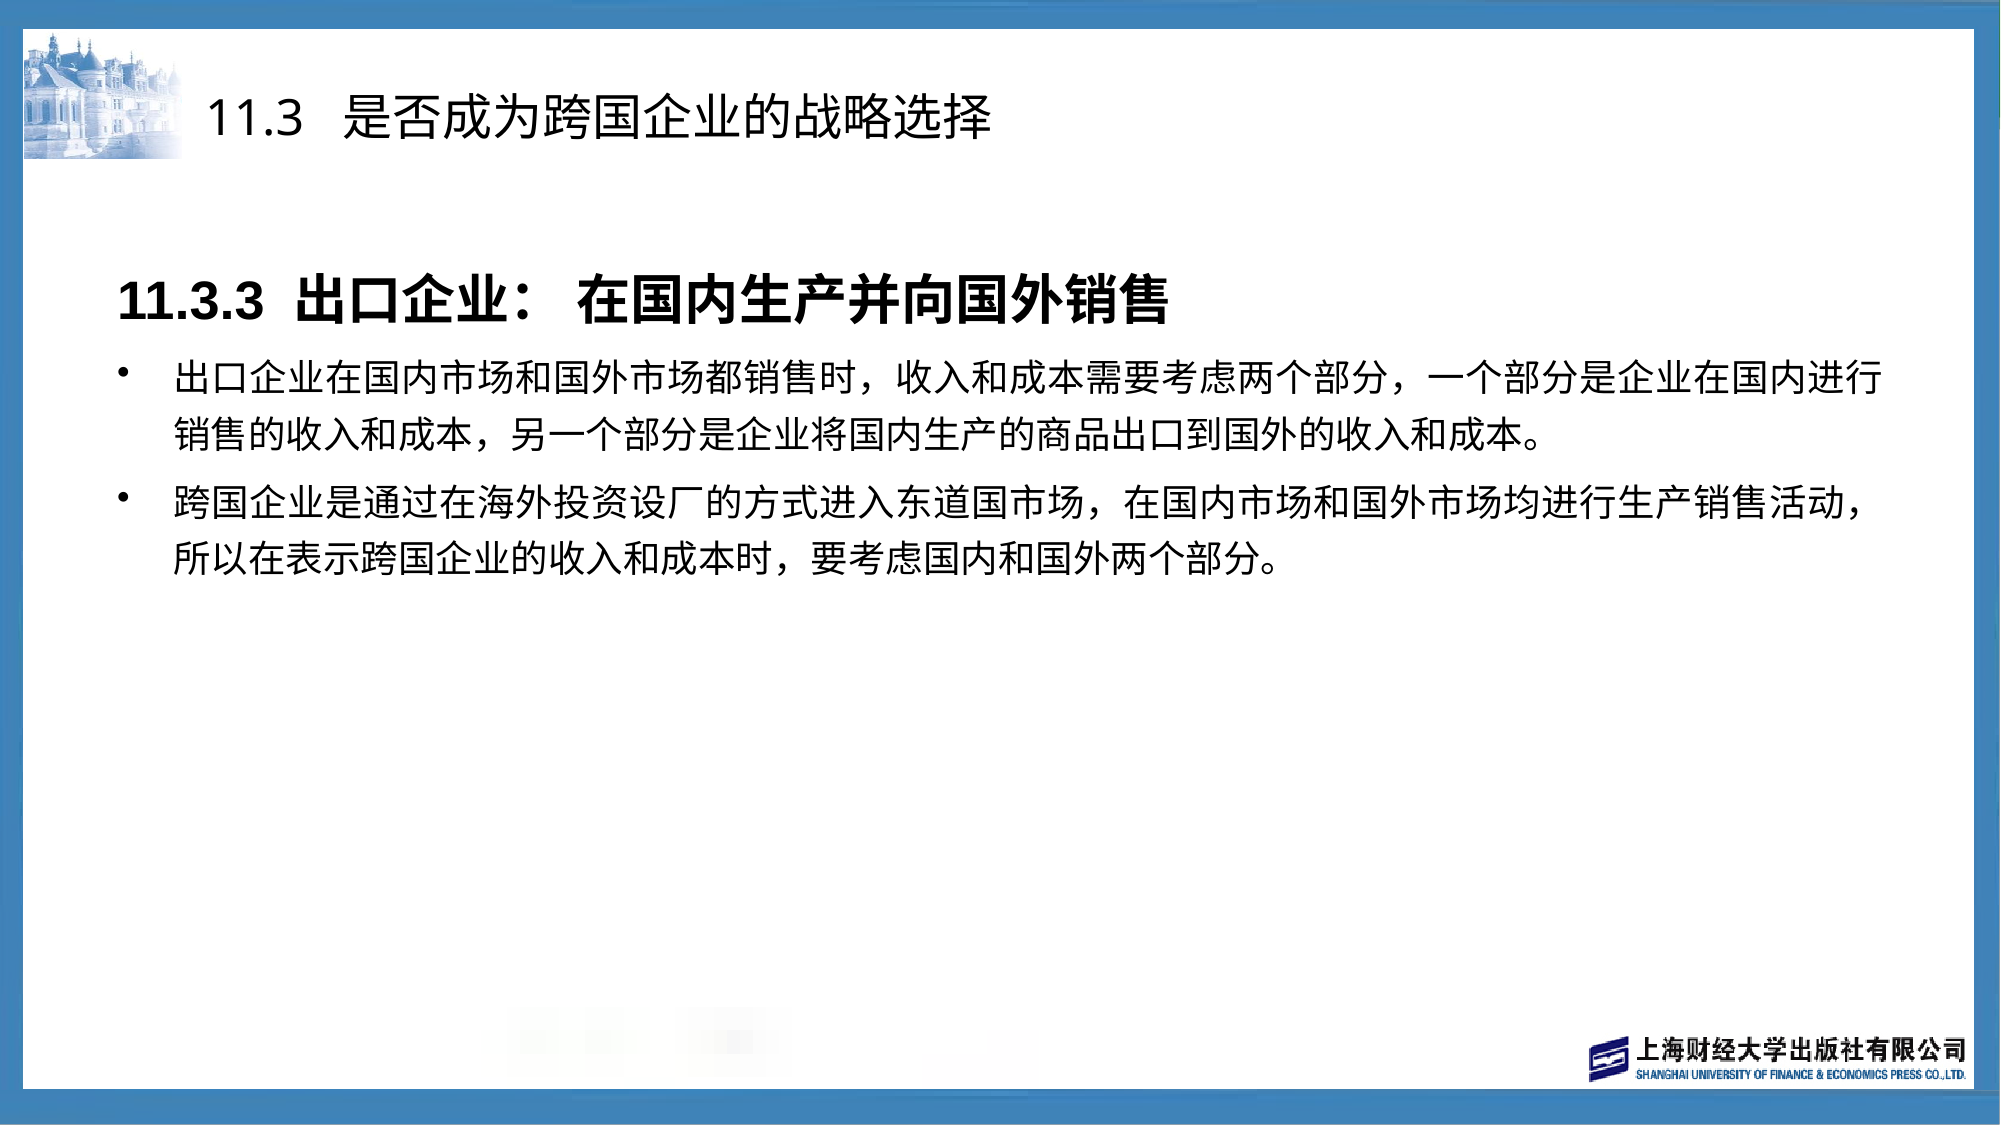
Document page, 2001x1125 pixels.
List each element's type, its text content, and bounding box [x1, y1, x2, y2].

title 11.3 是否成为跨国企业的战略选择 [190, 64, 1547, 168]
list 11.3.3 出口企业： 在国内生产并向国外销售 出口企业在国内市场和国外市场都销售时，收入和成本需要考虑两个部分，一个部分是企业在国内进行销售的收入和成本，另一个部分是企业将国内生产的商品出口到国外的收入和成本。 跨国企业是通过在海外投资设厂的方式进入东道国市场，在国内市场和国外市场均进行生产销售活动，所以在表示跨国企业的收入和成本时，要考虑国内和国外两个部分。 [102, 241, 1898, 1065]
picture [0, 0, 2001, 1125]
